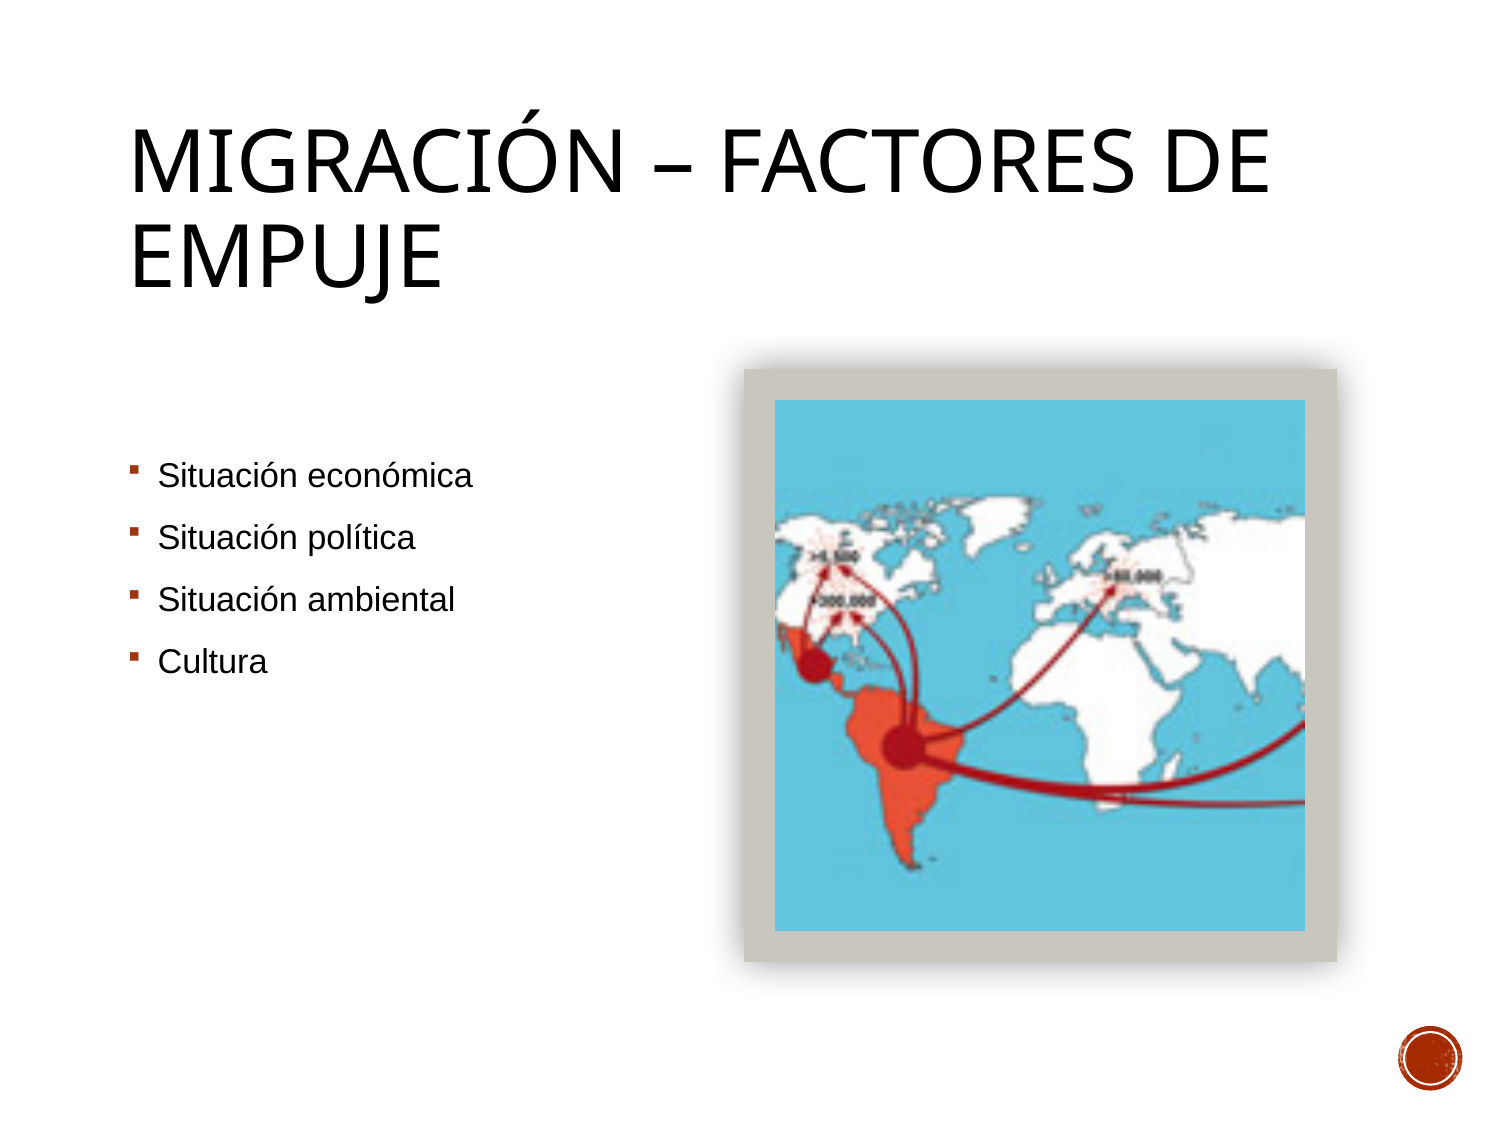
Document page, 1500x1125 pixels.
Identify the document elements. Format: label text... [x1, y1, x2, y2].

picture [775, 400, 1305, 931]
list Situación económica Situación política Situación ambiental Cultura [112, 450, 713, 990]
title Migración – factores de empuje [112, 79, 1388, 344]
